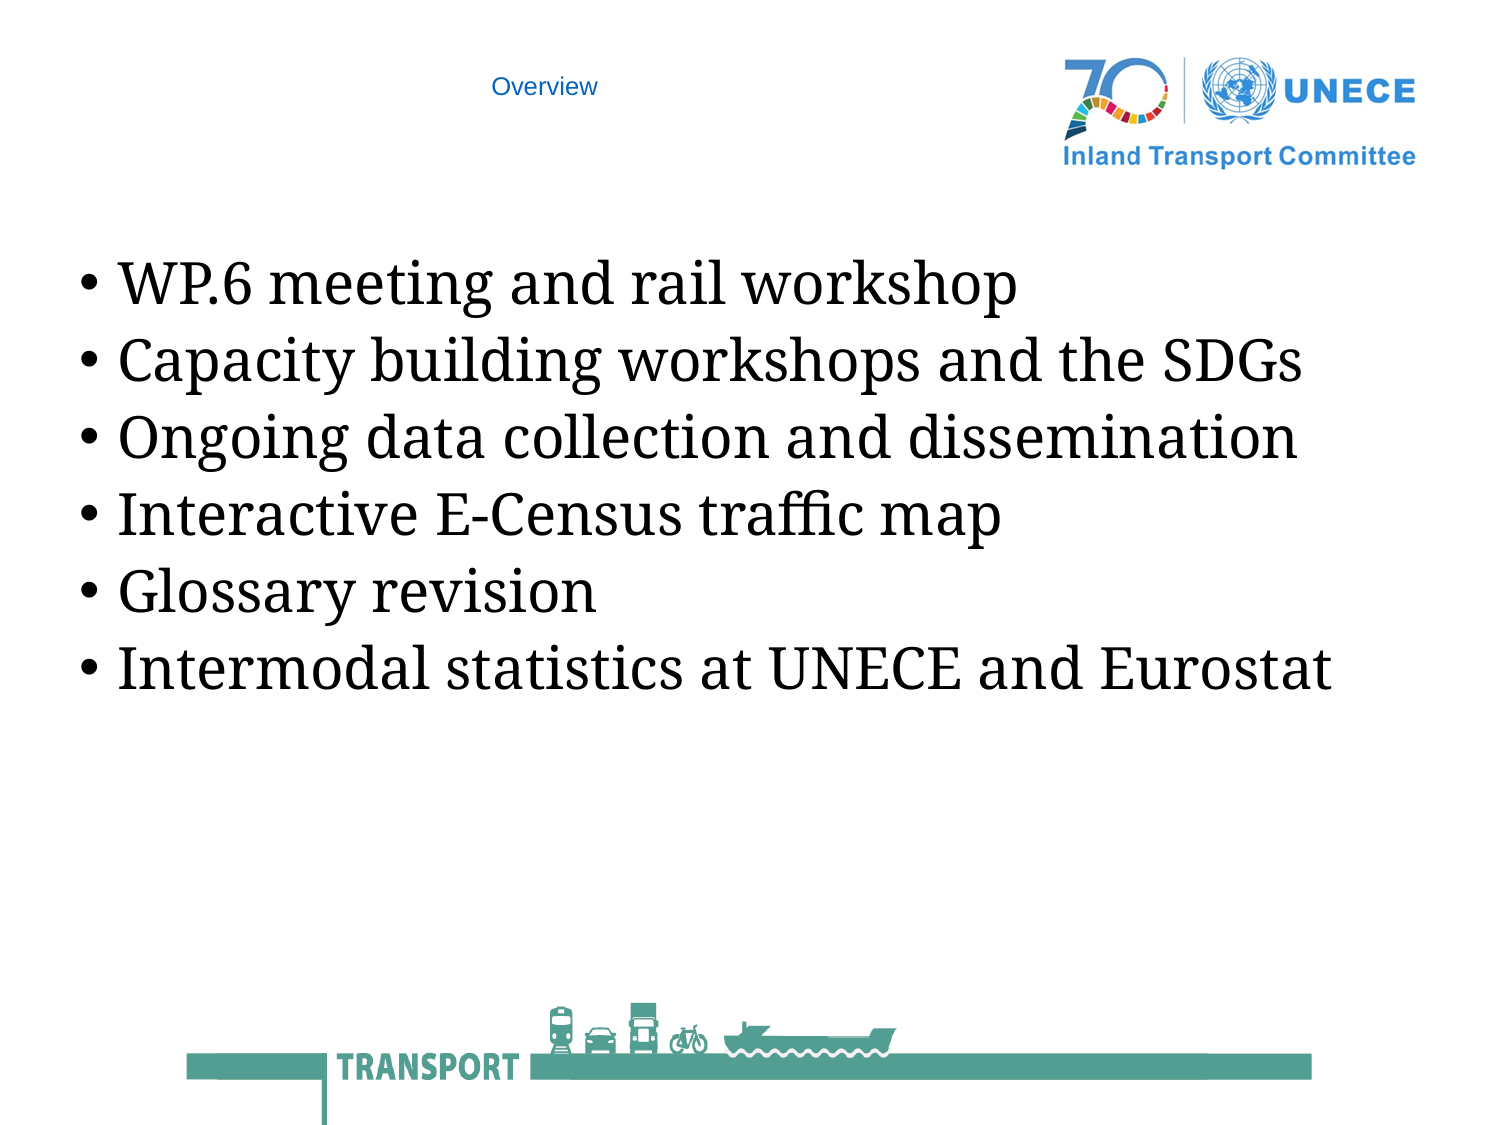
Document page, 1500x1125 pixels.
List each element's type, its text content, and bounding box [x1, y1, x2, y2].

picture [1056, 54, 1422, 170]
title Overview [0, 37, 1108, 109]
picture [186, 987, 1312, 1125]
list WP.6 meeting and rail workshop Capacity building workshops and the SDGs Ongoing data collection and dissemination Interactive E-Census traffic map Glossary revision Intermodal statistics at UNECE and Eurostat [64, 231, 1388, 870]
